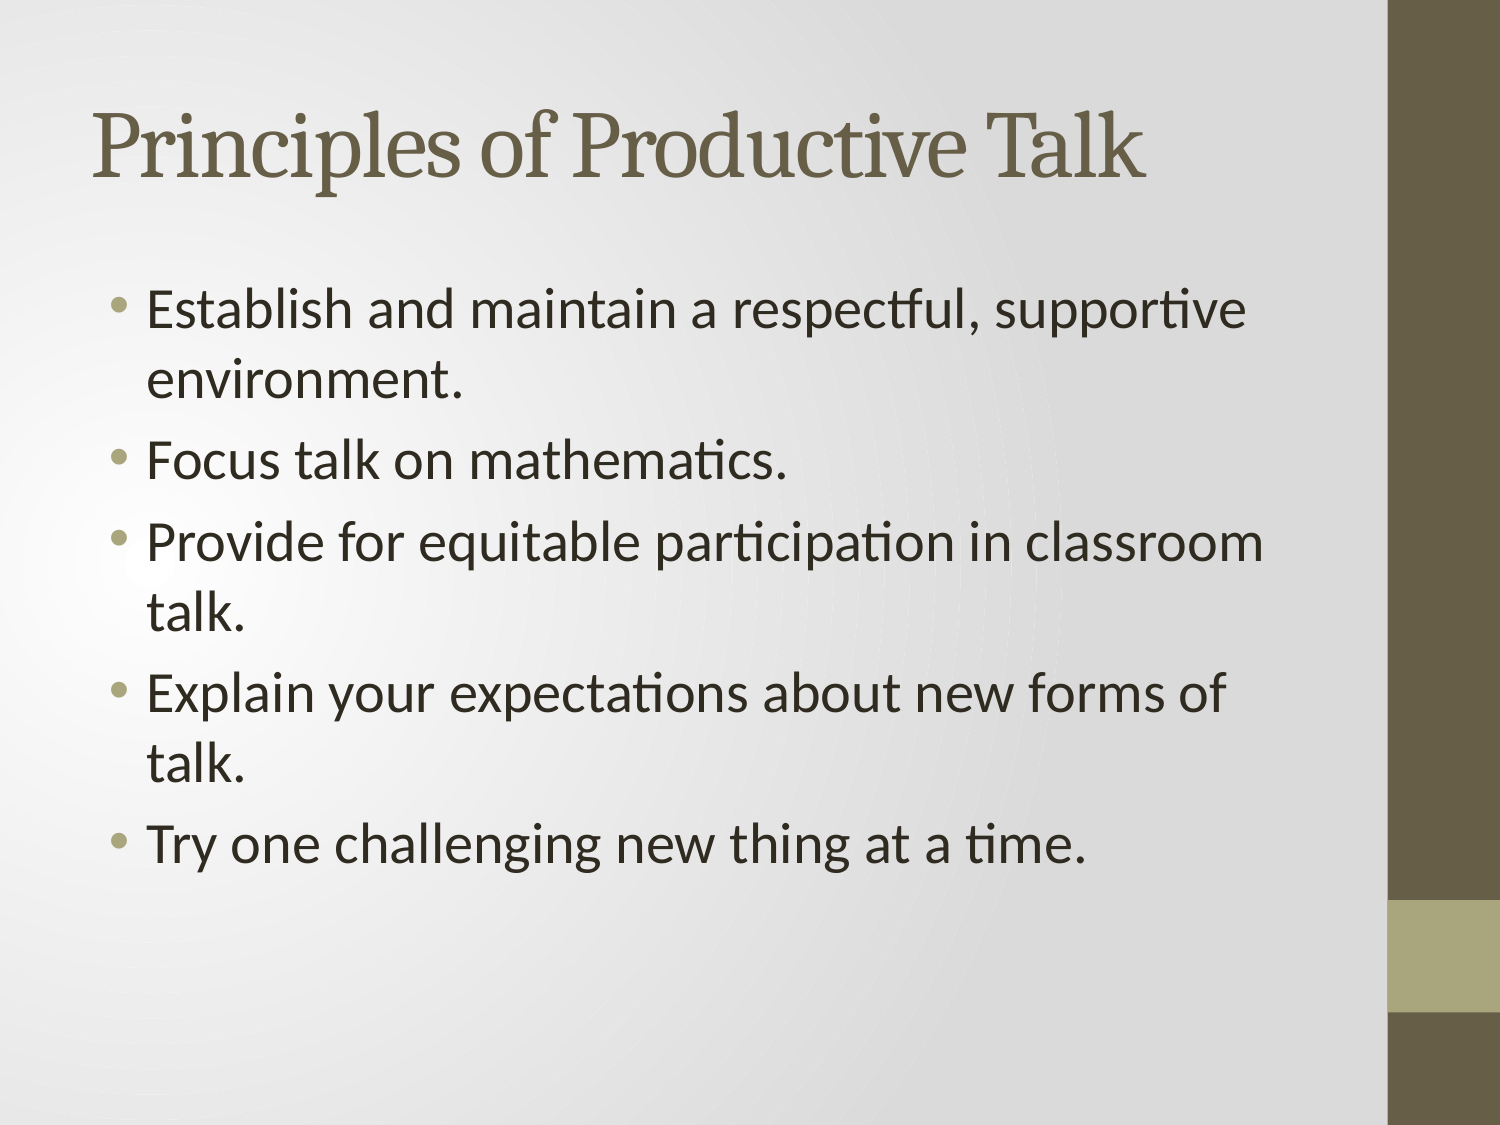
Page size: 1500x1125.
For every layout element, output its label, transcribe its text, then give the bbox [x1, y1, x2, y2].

list Establish and maintain a respectful, supportive environment. Focus talk on mathematics. Provide for equitable participation in classroom talk. Explain your expectations about new forms of talk. Try one challenging new thing at a time. [75, 262, 1325, 1050]
title Principles of Productive Talk [75, 45, 1325, 233]
